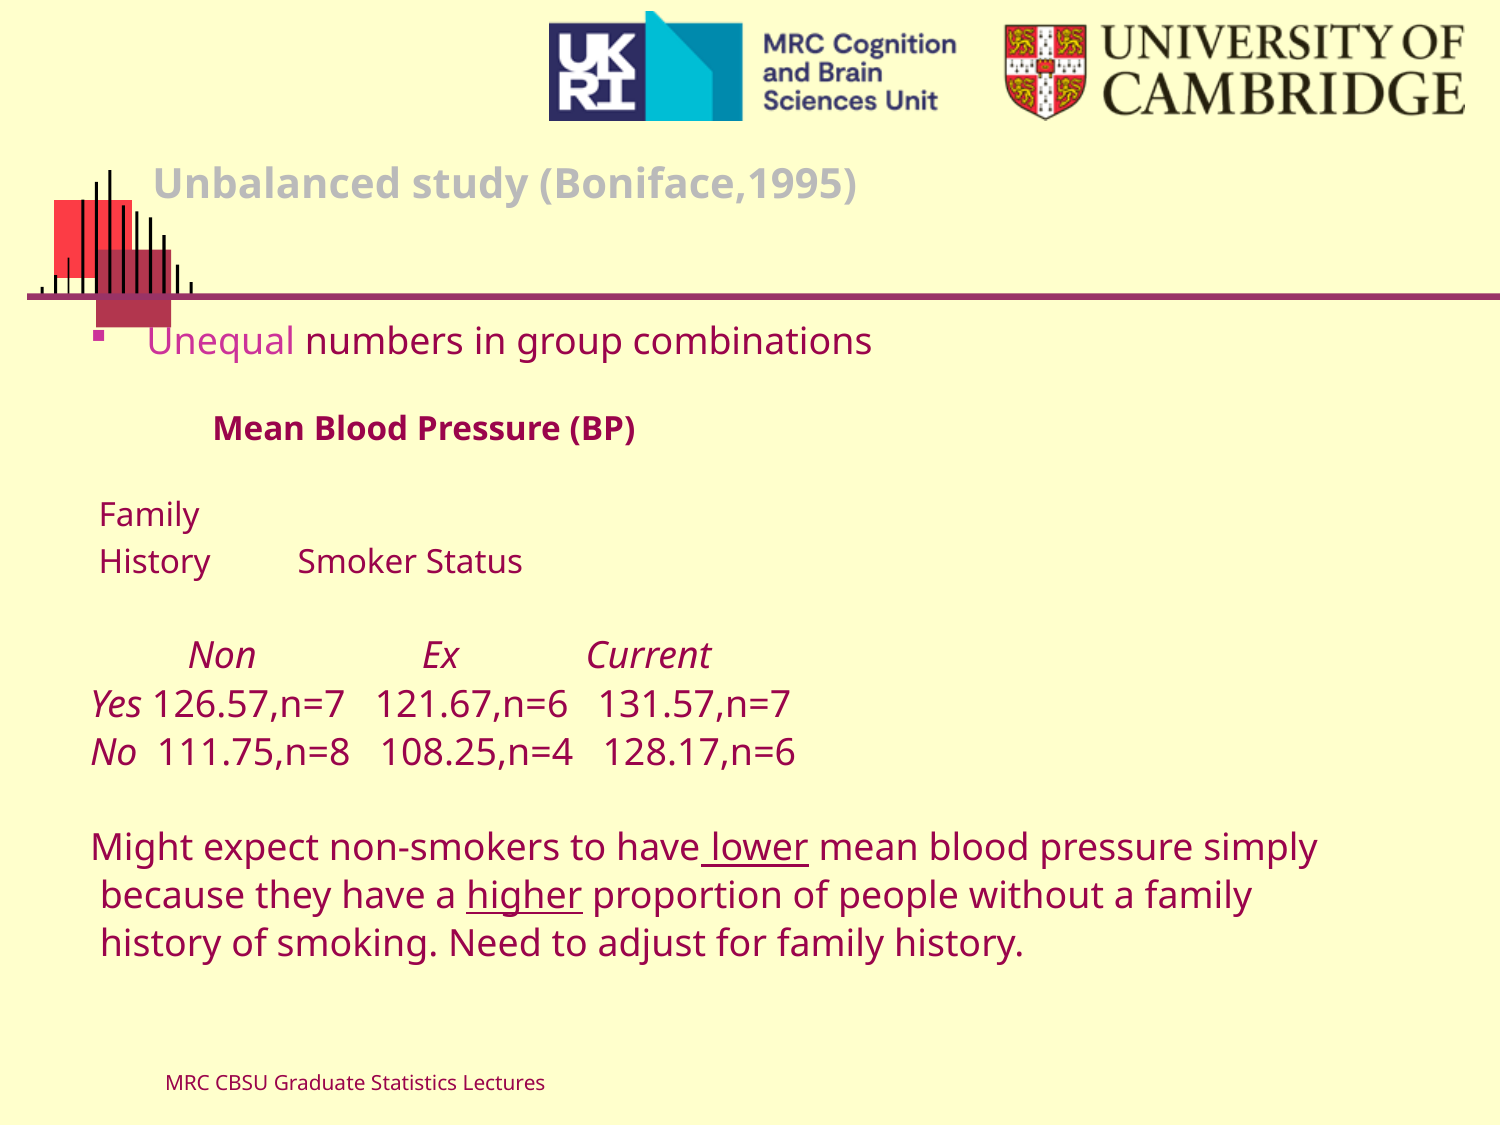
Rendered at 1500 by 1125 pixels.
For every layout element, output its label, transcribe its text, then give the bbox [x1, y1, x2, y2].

title Unbalanced study (Boniface,1995) [137, 137, 988, 233]
list Unequal numbers in group combinations Mean Blood Pressure (BP) Family History Smoker Status Non Ex Current Yes 126.57,n=7 121.67,n=6 131.57,n=7 No 111.75,n=8 108.25,n=4 128.17,n=6 Might expect non-smokers to have lower mean blood pressure simply because they have a higher proportion of people without a family history of smoking. Need to adjust for family history. [75, 262, 1425, 1038]
picture [549, 11, 1465, 121]
footer MRC CBSU Graduate Statistics Lectures [149, 1062, 988, 1101]
